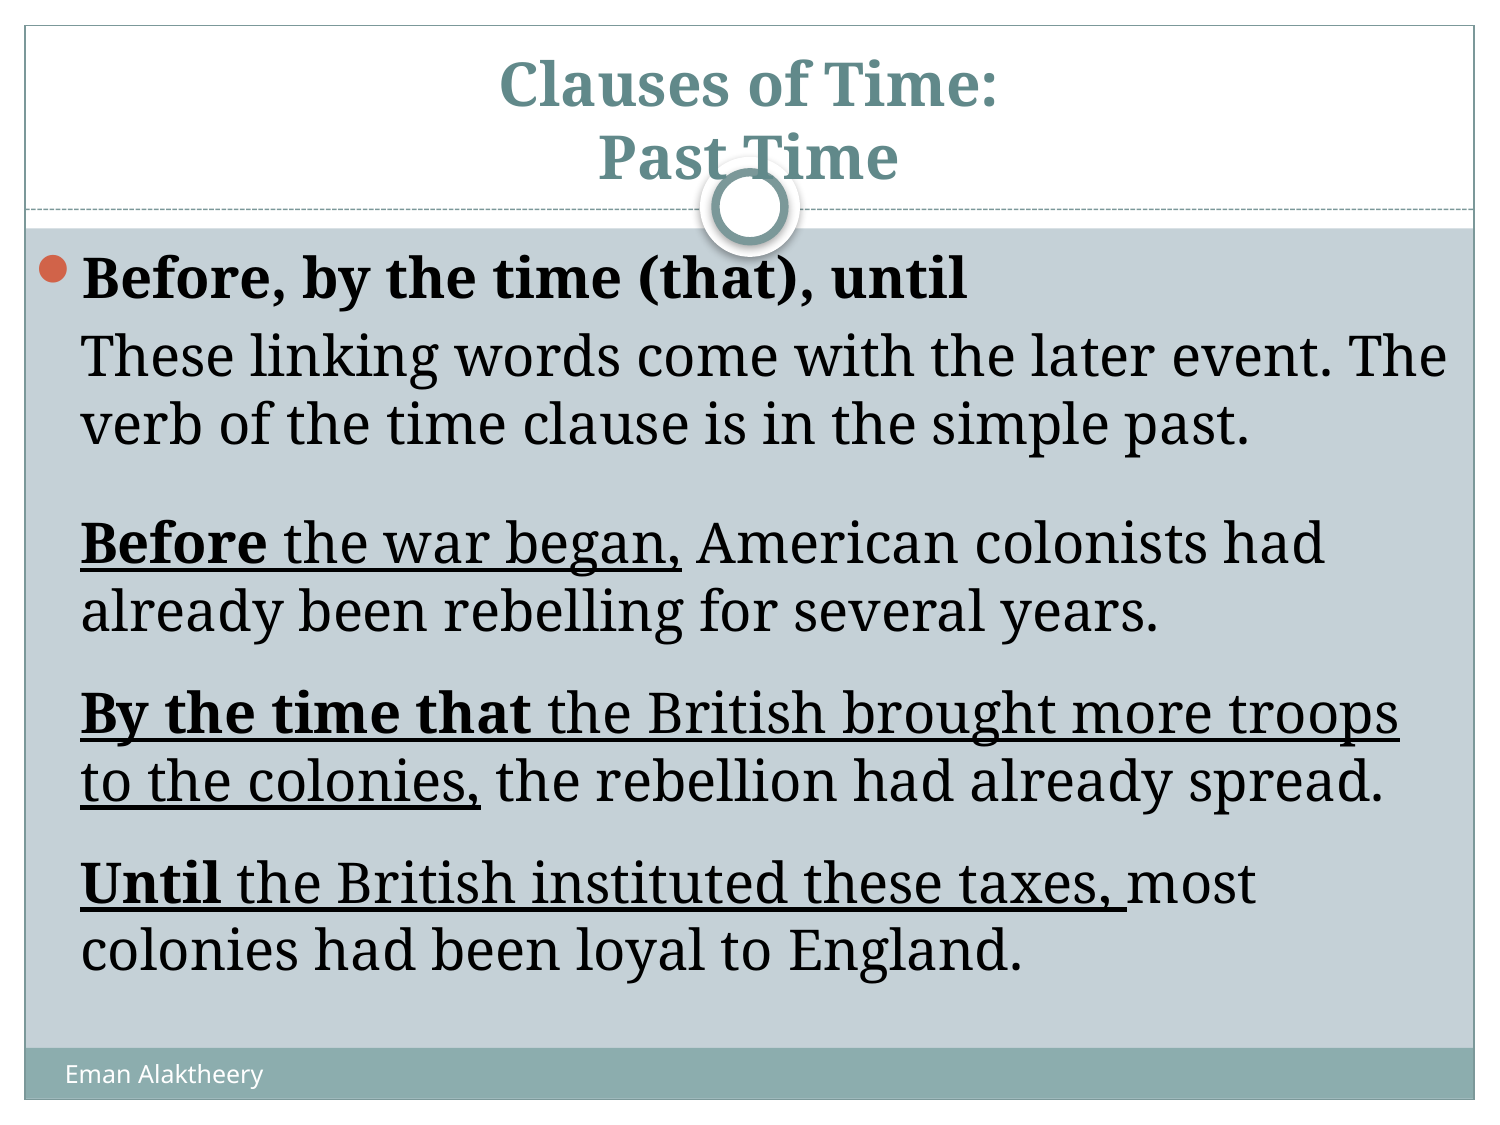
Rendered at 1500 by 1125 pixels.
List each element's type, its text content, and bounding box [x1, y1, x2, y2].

title Clauses of Time: Past Time [49, 37, 1450, 200]
list Before, by the time (that), until These linking words come with the later event. The verb of the time clause is in the simple past. Before the war began, American colonists had already been rebelling for several years. By the time that the British brought more troops to the colonies, the rebellion had already spread. Until the British instituted these taxes, most colonies had been loyal to England. [20, 234, 1465, 1016]
footer Eman Alaktheery [50, 1051, 638, 1112]
